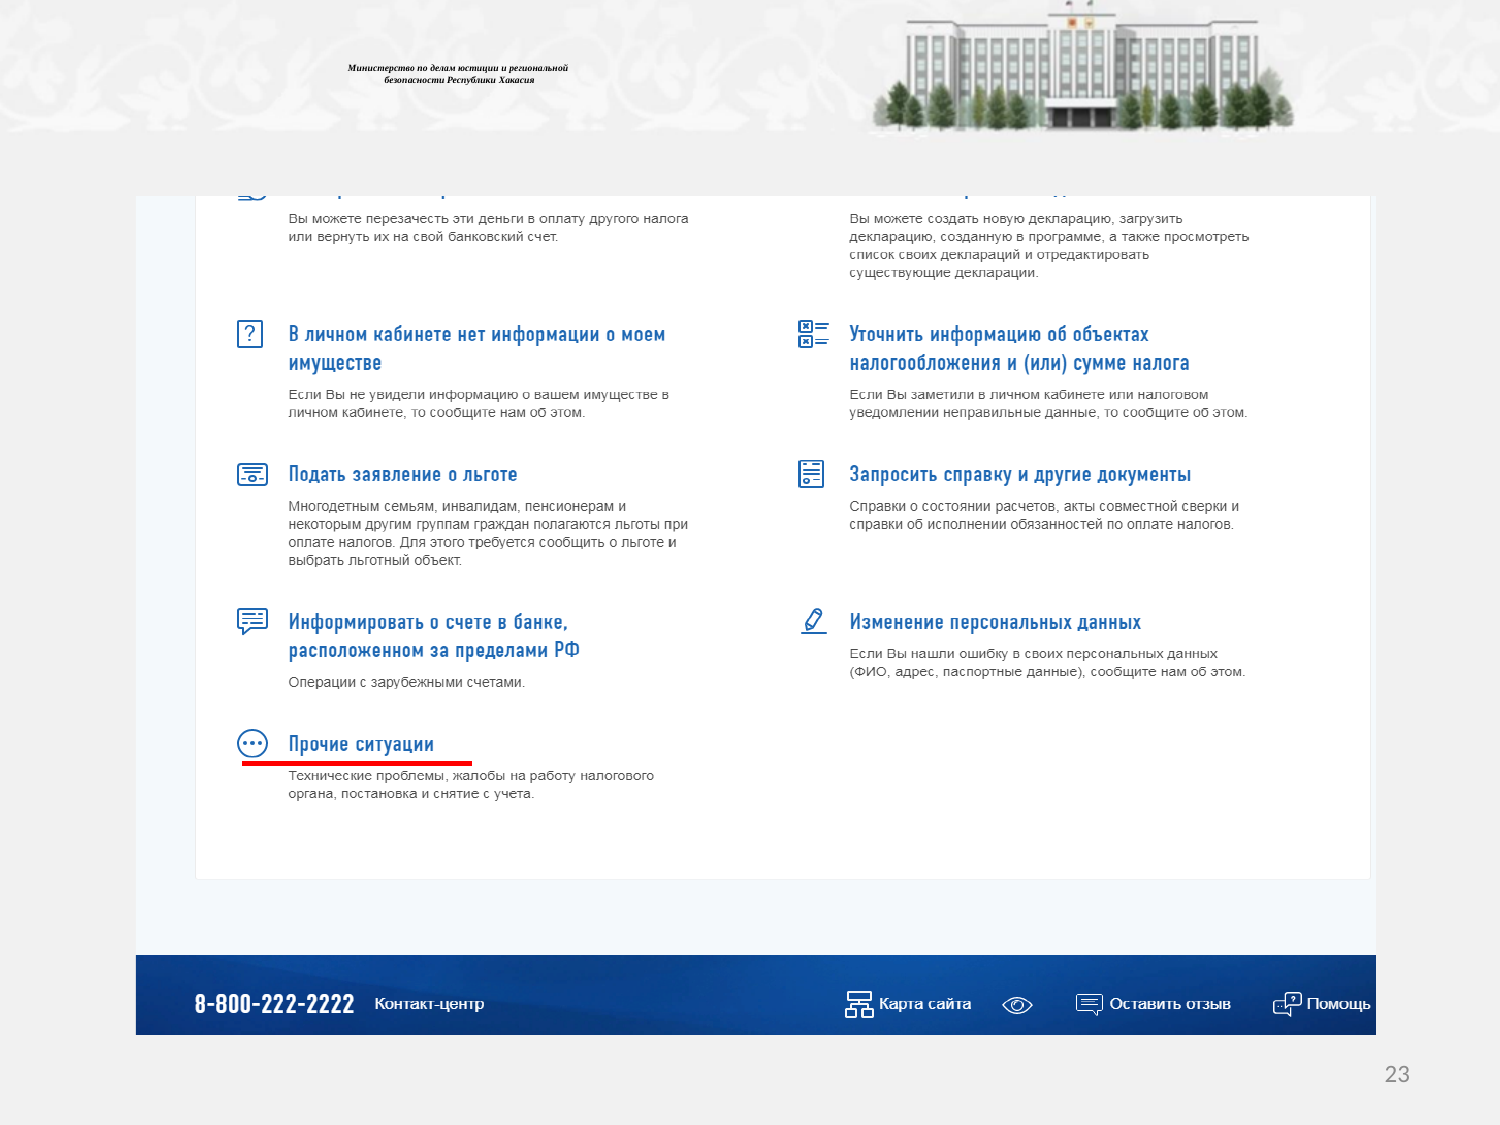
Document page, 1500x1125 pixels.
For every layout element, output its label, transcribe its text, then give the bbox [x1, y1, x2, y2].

picture [0, 0, 1500, 1125]
slide_number 23 [1074, 1042, 1425, 1103]
title Министерство по делам юстиции и региональной безопасности Республики Хакасия [75, 30, 845, 126]
